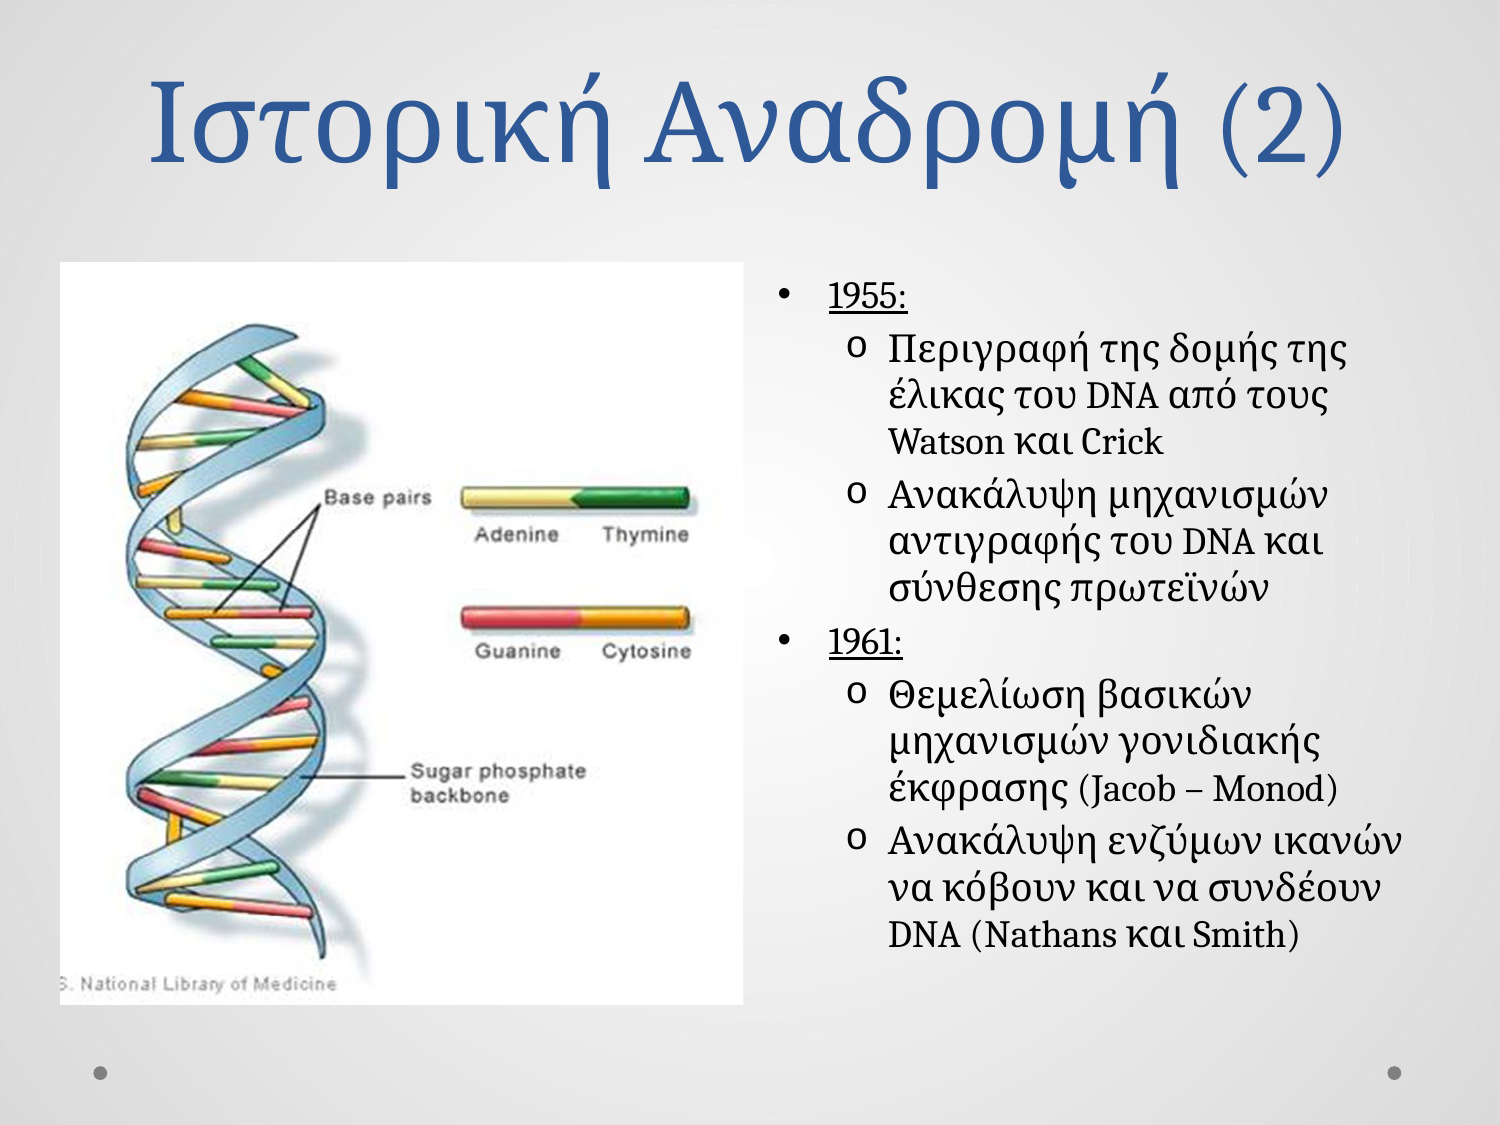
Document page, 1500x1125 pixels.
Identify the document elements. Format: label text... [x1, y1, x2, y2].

title Ιστορική Αναδρομή (2) [75, 0, 1425, 193]
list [59, 262, 744, 1006]
list 1955: Περιγραφή της δομής της έλικας του DNA από τους Watson και Crick Ανακάλυψη μηχανισμών αντιγραφής του DNA και σύνθεσης πρωτεϊνών 1961: Θεμελίωση βασικών μηχανισμών γονιδιακής έκφρασης (Jacob – Monod) Ανακάλυψη ενζύμων ικανών να κόβουν και να συνδέουν DNA (Nathans και Smith) [762, 262, 1425, 1005]
